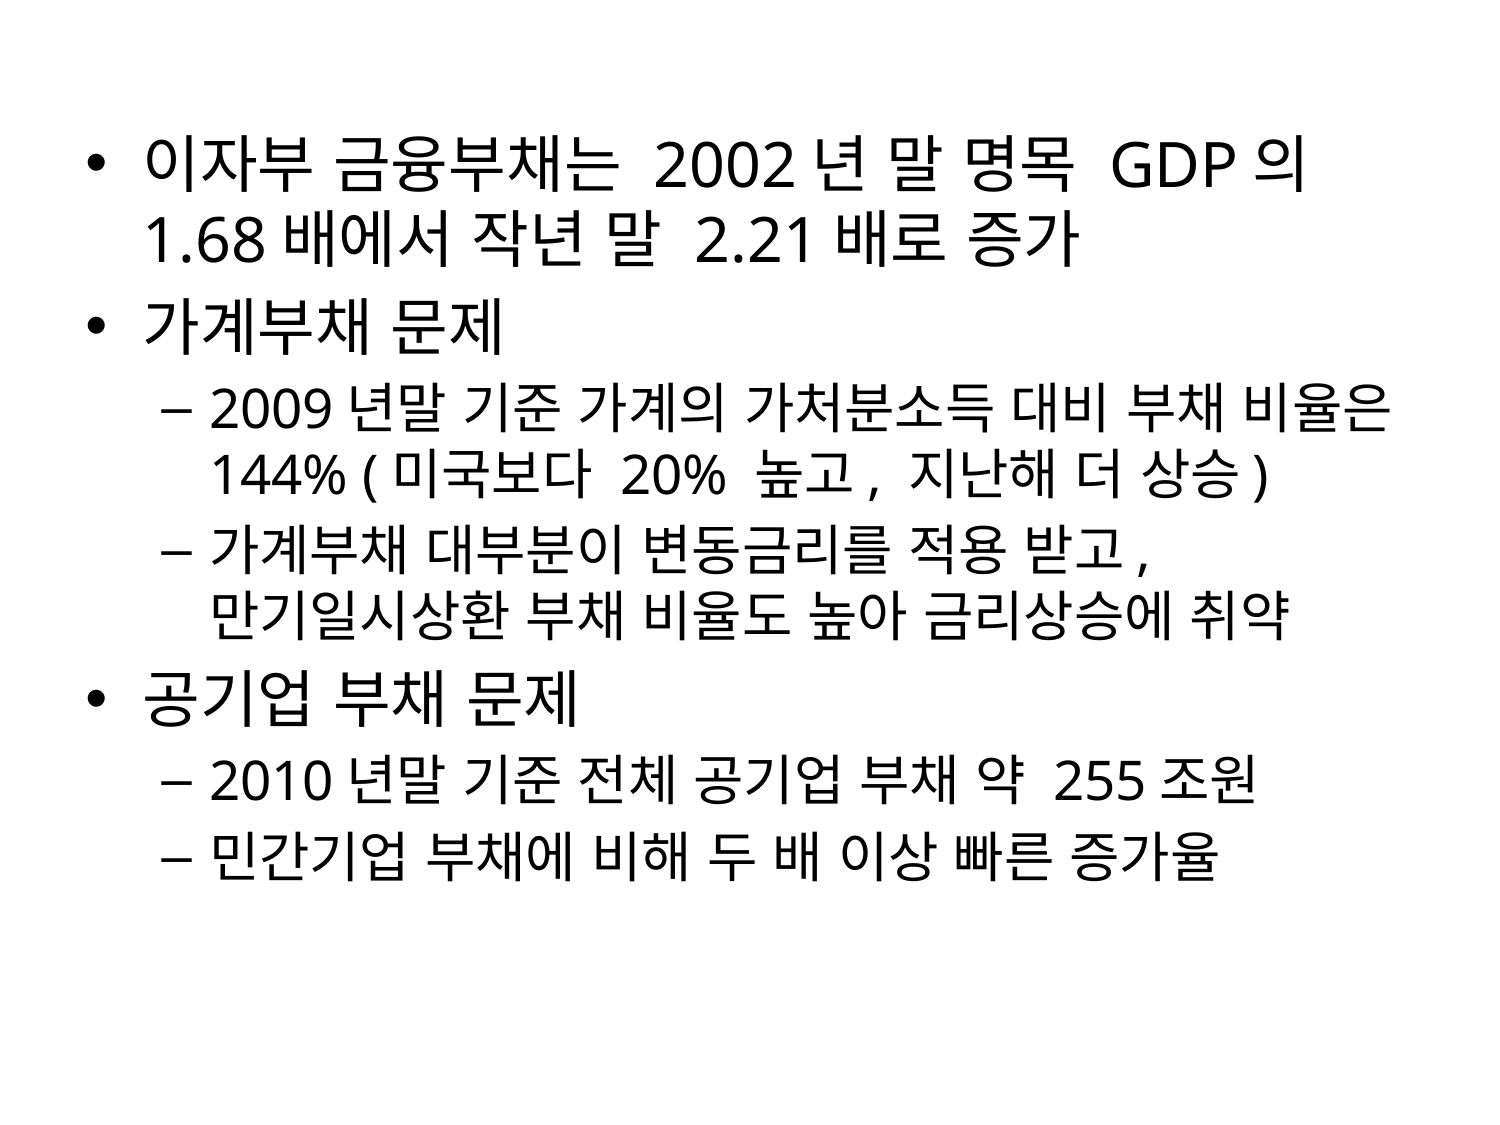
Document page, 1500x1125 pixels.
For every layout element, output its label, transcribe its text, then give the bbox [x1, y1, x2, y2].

list 이자부 금융부채는 2002년 말 명목 GDP의 1.68배에서 작년 말 2.21배로 증가 가계부채 문제 2009년말 기준 가계의 가처분소득 대비 부채 비율은 144% (미국보다 20% 높고, 지난해 더 상승) 가계부채 대부분이 변동금리를 적용 받고, 만기일시상환 부채 비율도 높아 금리상승에 취약 공기업 부채 문제 2010년말 기준 전체 공기업 부채 약 255조원 민간기업 부채에 비해 두 배 이상 빠른 증가율 [70, 117, 1421, 997]
